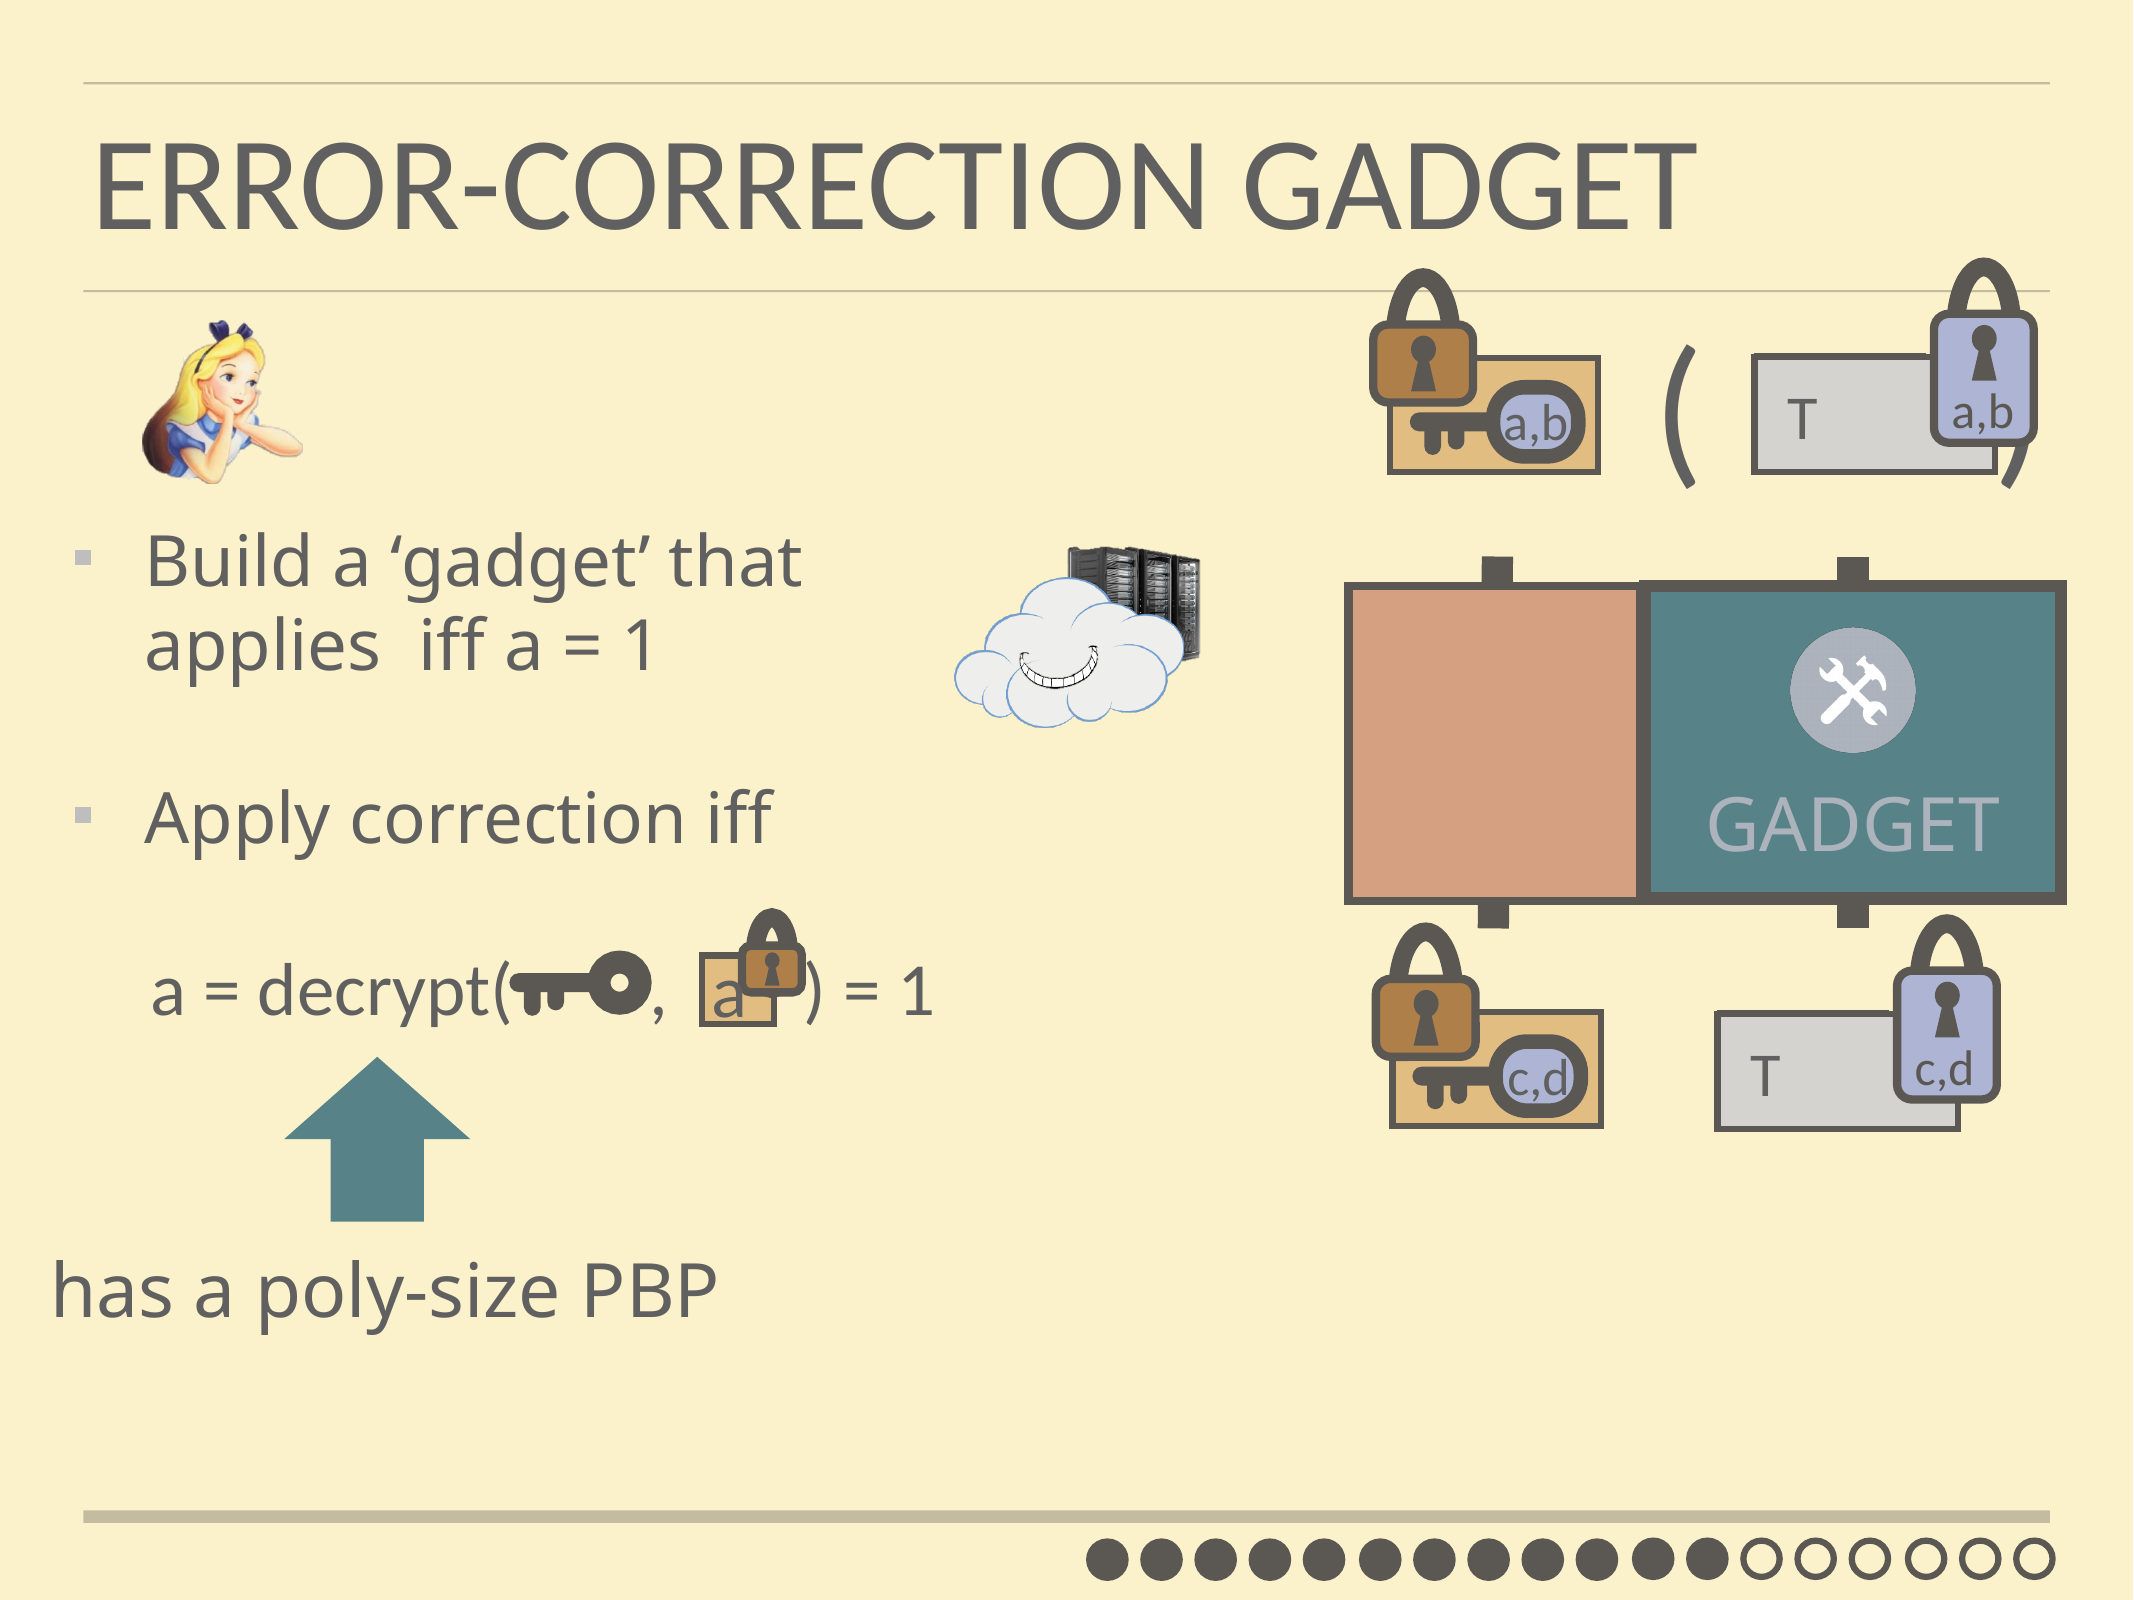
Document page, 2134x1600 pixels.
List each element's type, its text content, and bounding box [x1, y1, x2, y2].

text_box [1962, 1540, 1999, 1577]
picture [75, 550, 91, 565]
text_box [1197, 1541, 1234, 1578]
title Error-correction gadget [82, 80, 2051, 292]
text_box [1348, 586, 1637, 901]
picture [142, 320, 303, 485]
picture [75, 807, 91, 823]
text_box [1251, 1541, 1289, 1578]
text_box [1143, 1541, 1180, 1578]
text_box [1375, 931, 1602, 1127]
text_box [1717, 939, 1998, 1131]
text_box [1416, 1541, 1453, 1578]
text_box [1635, 1540, 1672, 1577]
text_box [1305, 1541, 1343, 1578]
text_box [1373, 277, 1599, 473]
text_box [1578, 1541, 1616, 1578]
text_box has a poly-size PBP [41, 1234, 749, 1341]
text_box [142, 840, 1035, 1042]
text_box [284, 1056, 471, 1222]
text_box [1524, 1541, 1561, 1578]
text_box [2016, 1540, 2053, 1577]
text_box [1089, 1541, 1126, 1578]
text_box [953, 532, 1231, 728]
text_box [1743, 1540, 1780, 1577]
text_box [1797, 1540, 1834, 1577]
text_box [1689, 1540, 1726, 1577]
text_box [1470, 1541, 1507, 1578]
text_box [1362, 1541, 1399, 1578]
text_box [1599, 266, 2098, 510]
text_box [1644, 556, 2062, 929]
text_box [1907, 1540, 1945, 1577]
text_box [1851, 1540, 1889, 1577]
